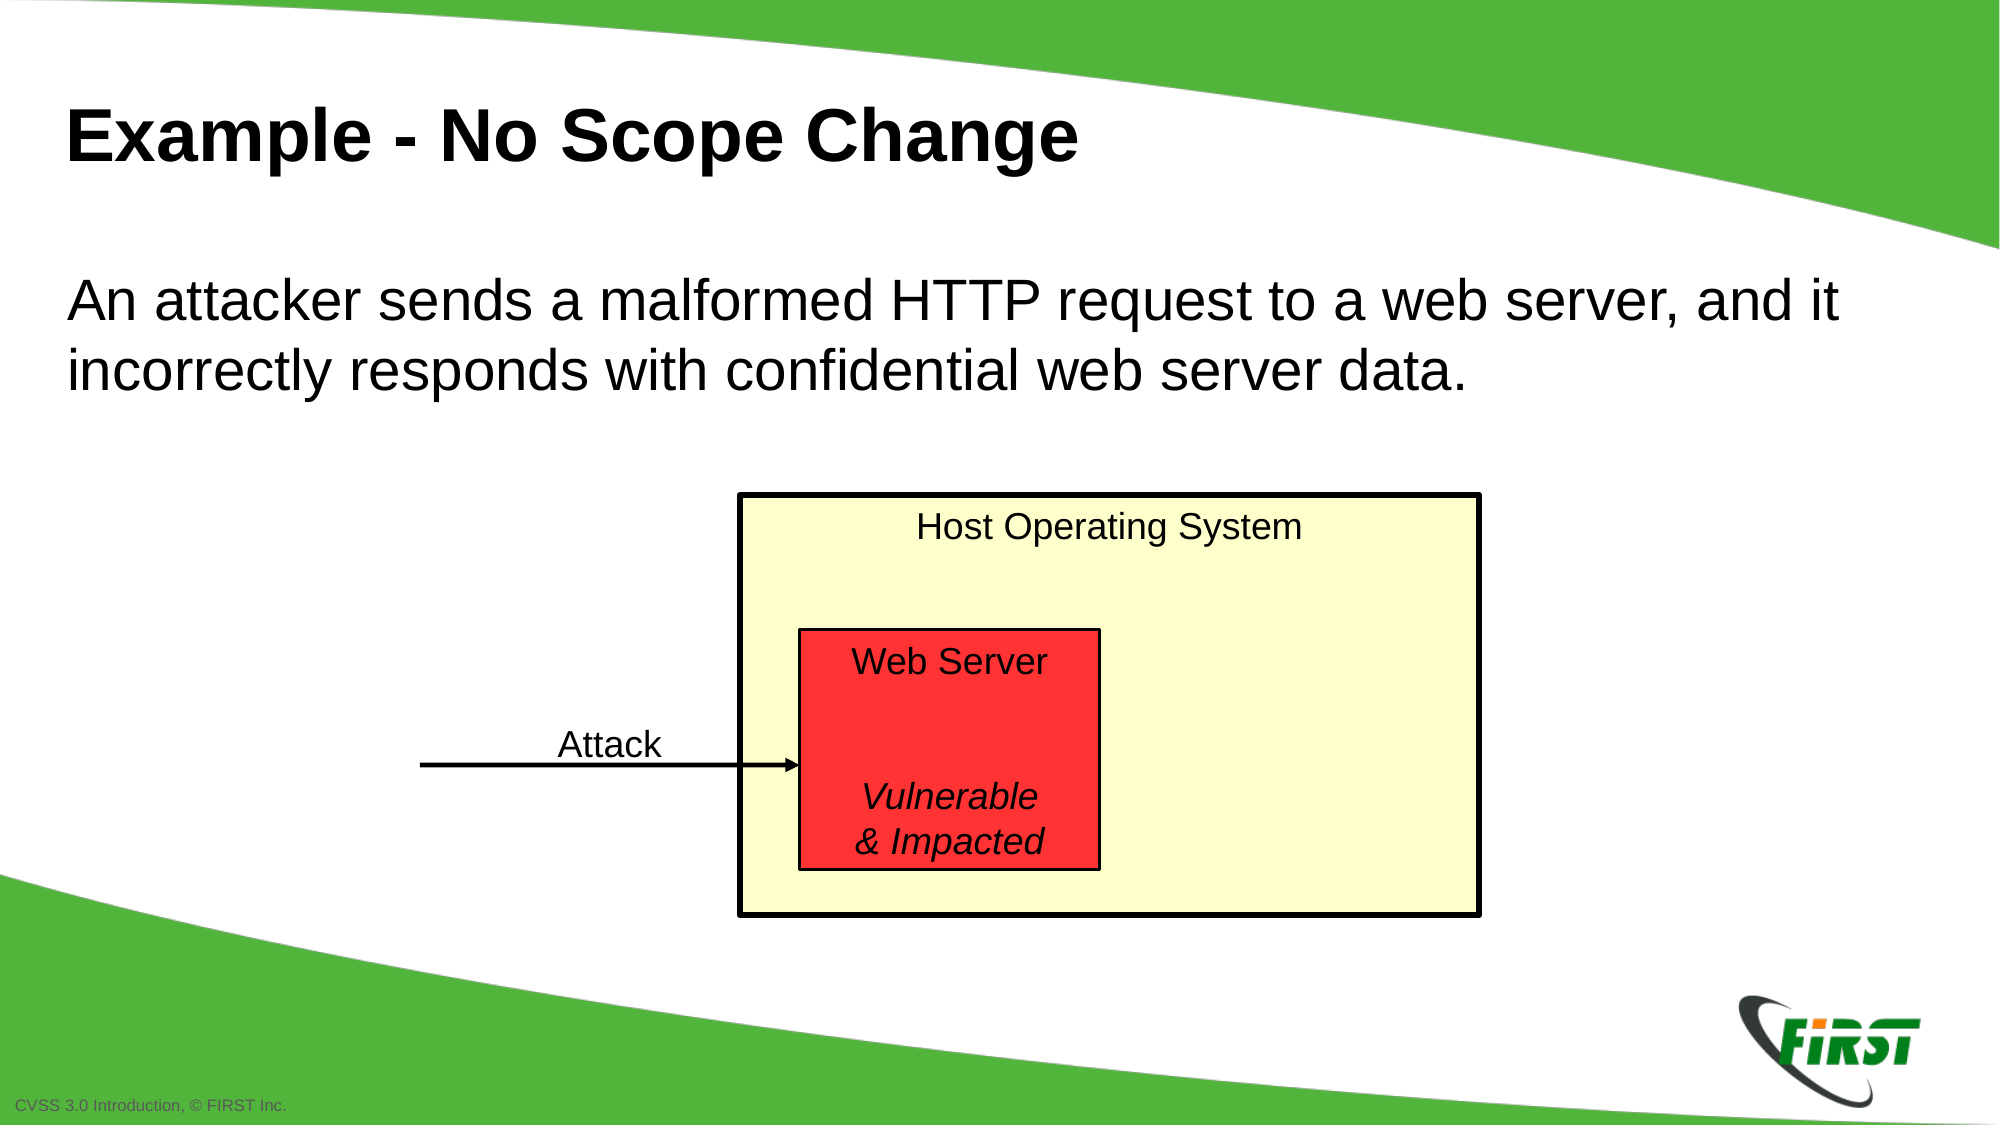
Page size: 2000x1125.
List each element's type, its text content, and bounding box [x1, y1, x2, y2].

text_box Example - No Scope Change [50, 70, 1929, 209]
text_box Host Operating System [739, 495, 1480, 916]
text_box Web Server Vulnerable & Impacted [799, 629, 1100, 870]
text_box An attacker sends a malformed HTTP request to a web server, and it incorrectly responds with confidential web server data. [52, 254, 1929, 1035]
text_box Attack [419, 758, 800, 772]
picture [0, 0, 2000, 1125]
